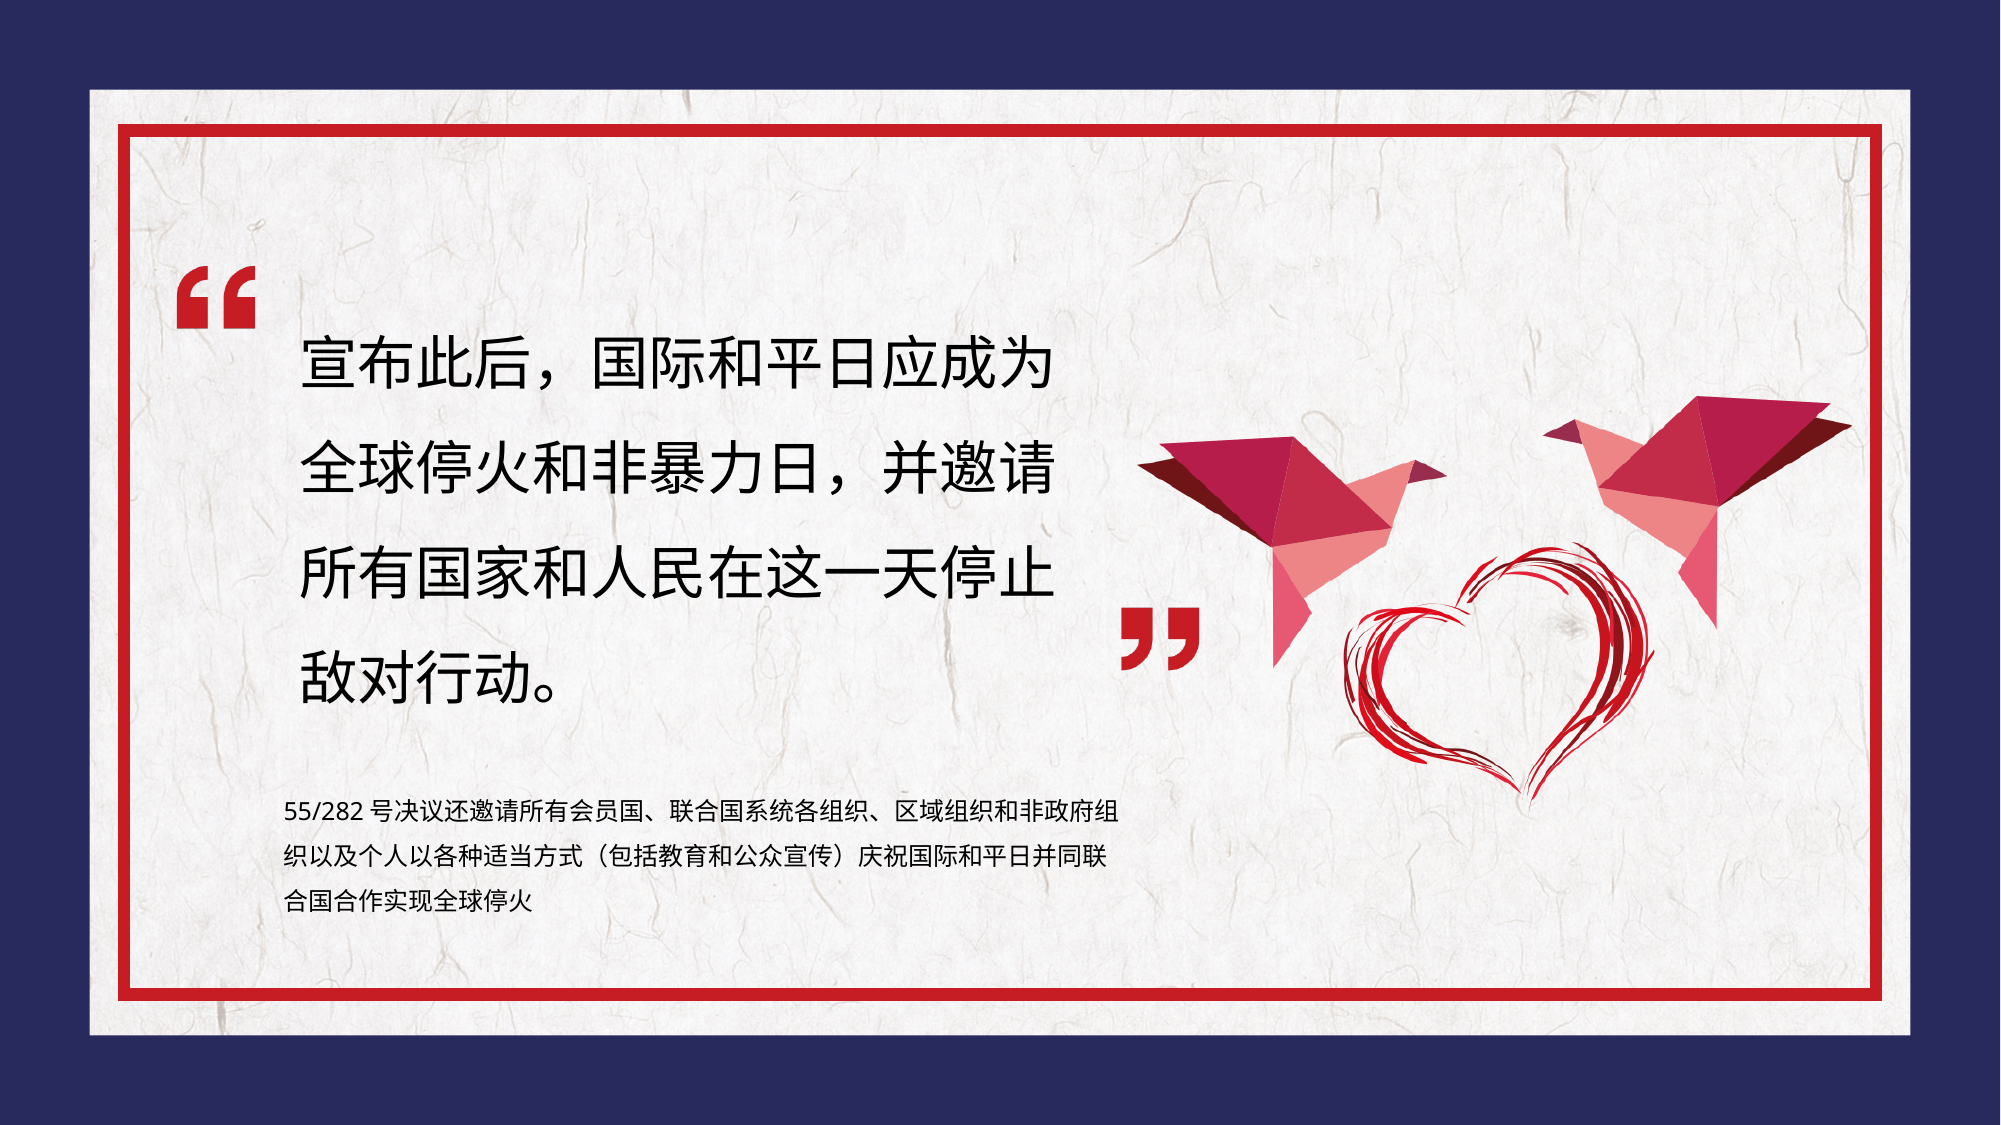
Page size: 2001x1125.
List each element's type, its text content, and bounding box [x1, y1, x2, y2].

text_box 宣布此后，国际和平日应成为全球停火和非暴力日，并邀请所有国家和人民在这一天停止敌对行动。 [284, 284, 1094, 719]
text_box 55/282号决议还邀请所有会员国、联合国系统各组织、区域组织和非政府组织以及个人以各种适当方式（包括教育和公众宣传）庆祝国际和平日并同联合国合作实现全球停火 [268, 773, 1138, 923]
picture [90, 90, 1910, 1035]
